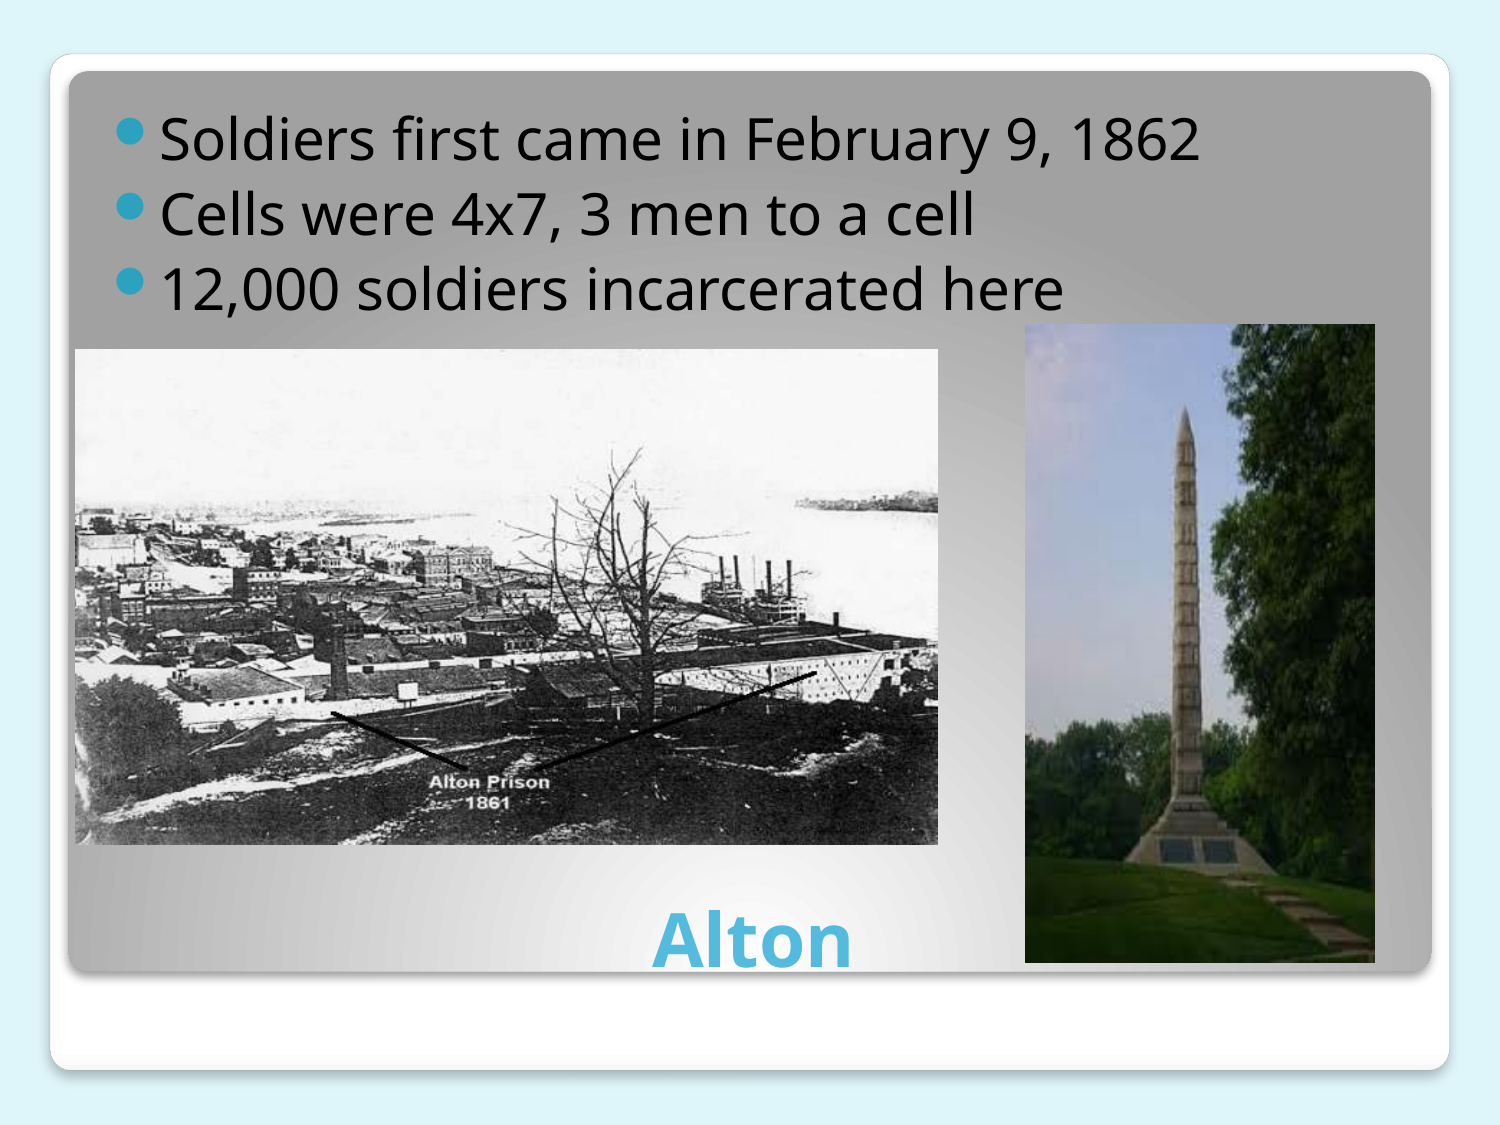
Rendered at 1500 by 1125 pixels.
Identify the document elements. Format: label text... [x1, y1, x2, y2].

title Alton [82, 817, 1425, 990]
picture [74, 349, 938, 845]
text_box [12, 0, 446, 143]
list Soldiers first came in February 9, 1862 Cells were 4x7, 3 men to a cell 12,000 soldiers incarcerated here [82, 86, 1425, 774]
picture [1024, 324, 1376, 963]
